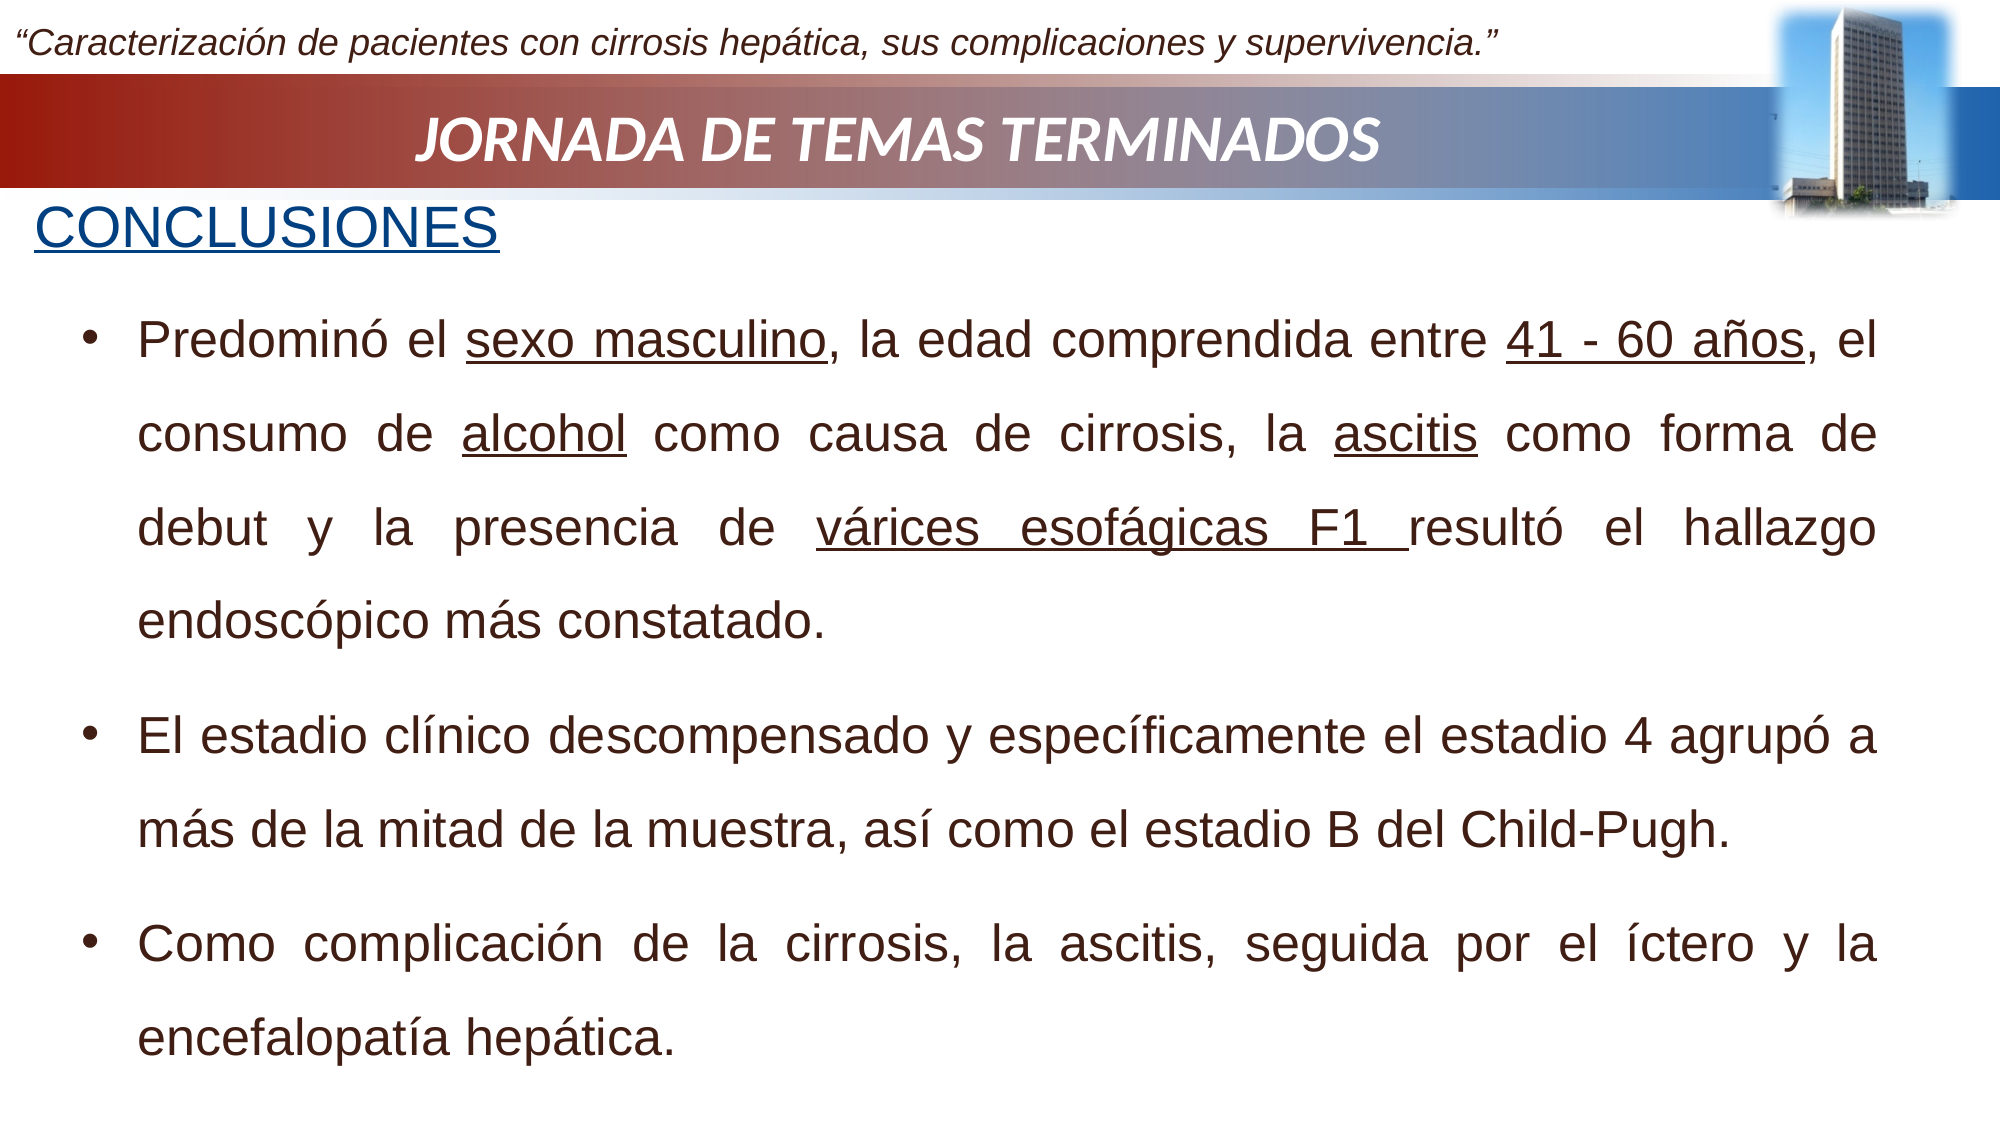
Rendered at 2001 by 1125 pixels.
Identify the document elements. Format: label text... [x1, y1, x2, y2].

title JORNADA DE TEMAS TERMINADOS [90, 88, 1708, 182]
picture [1783, 22, 1949, 200]
text_box CONCLUSIONES [19, 181, 539, 267]
text_box Predominó el sexo masculino, la edad comprendida entre 41 - 60 años, el consumo de alcohol como causa de cirrosis, la ascitis como forma de debut y la presencia de várices esofágicas F1 resultó el hallazgo endoscópico más constatado. El estadio clínico descompensado y específicamente el estadio 4 agrupó a más de la mitad de la muestra, así como el estadio B del Child-Pugh. Como complicación de la cirrosis, la ascitis, seguida por el íctero y la encefalopatía hepática. [66, 267, 1893, 1074]
text_box “Caracterización de pacientes con cirrosis hepática, sus complicaciones y supervivencia.” [0, 10, 1697, 71]
